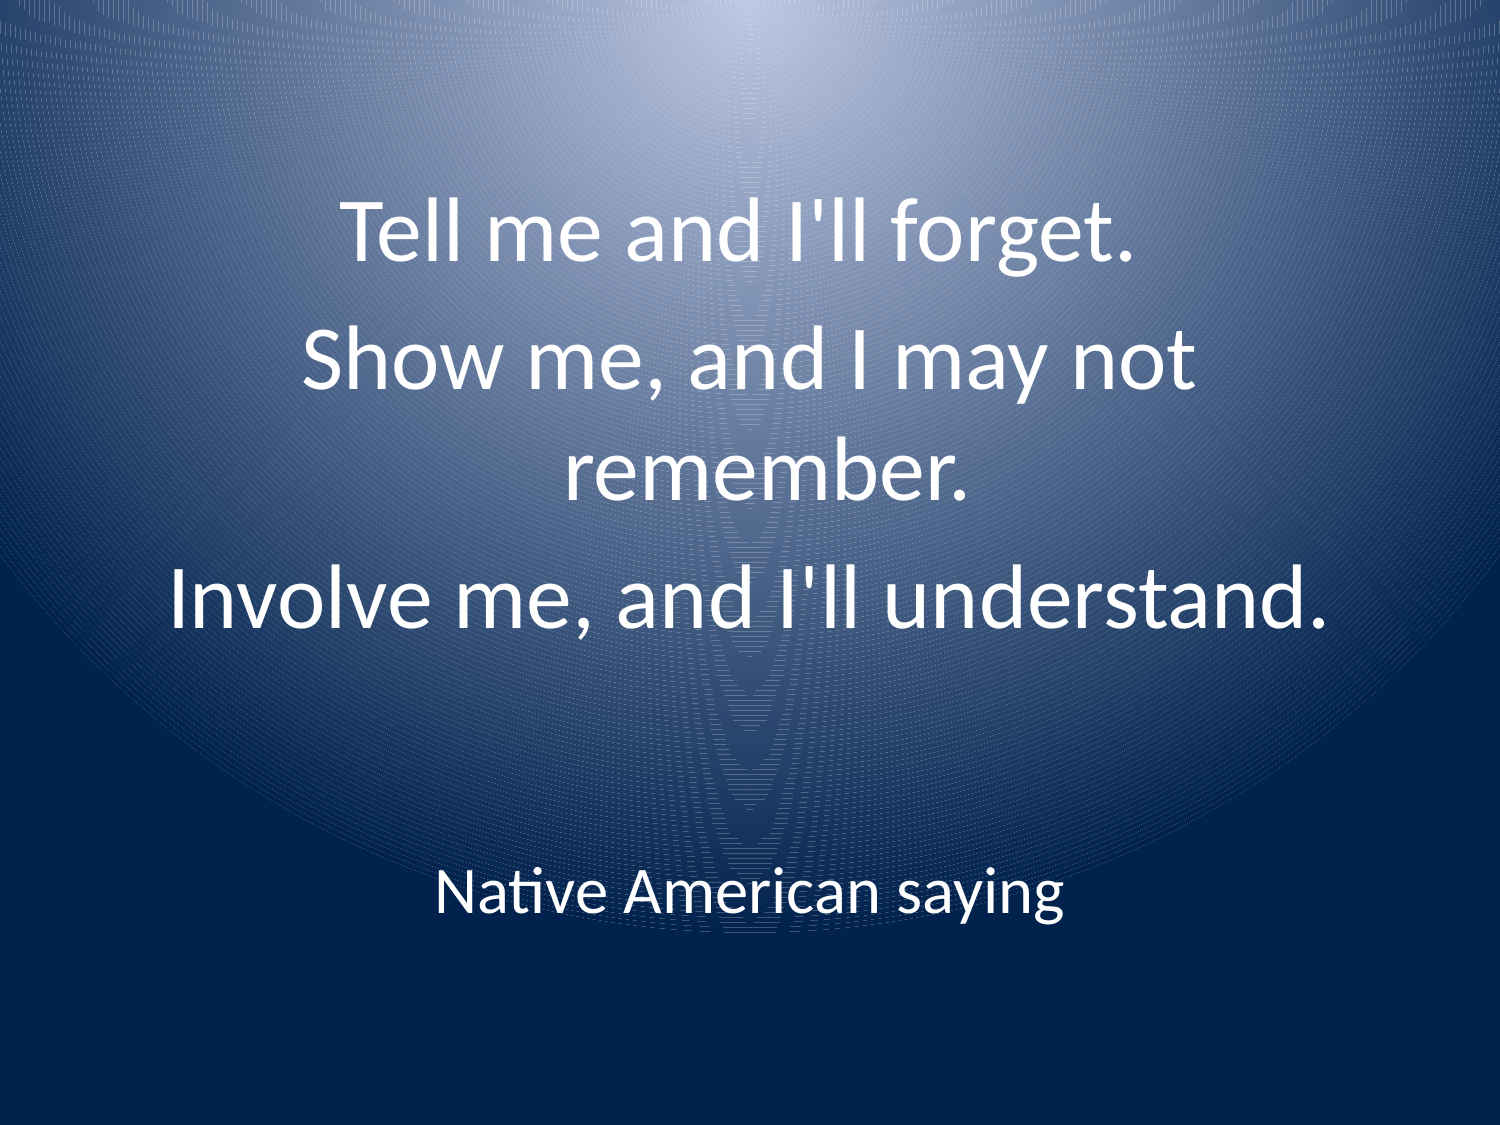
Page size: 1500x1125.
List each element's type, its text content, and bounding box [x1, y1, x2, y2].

list Tell me and I'll forget. Show me, and I may not remember. Involve me, and I'll understand. Native American saying [75, 162, 1425, 1005]
